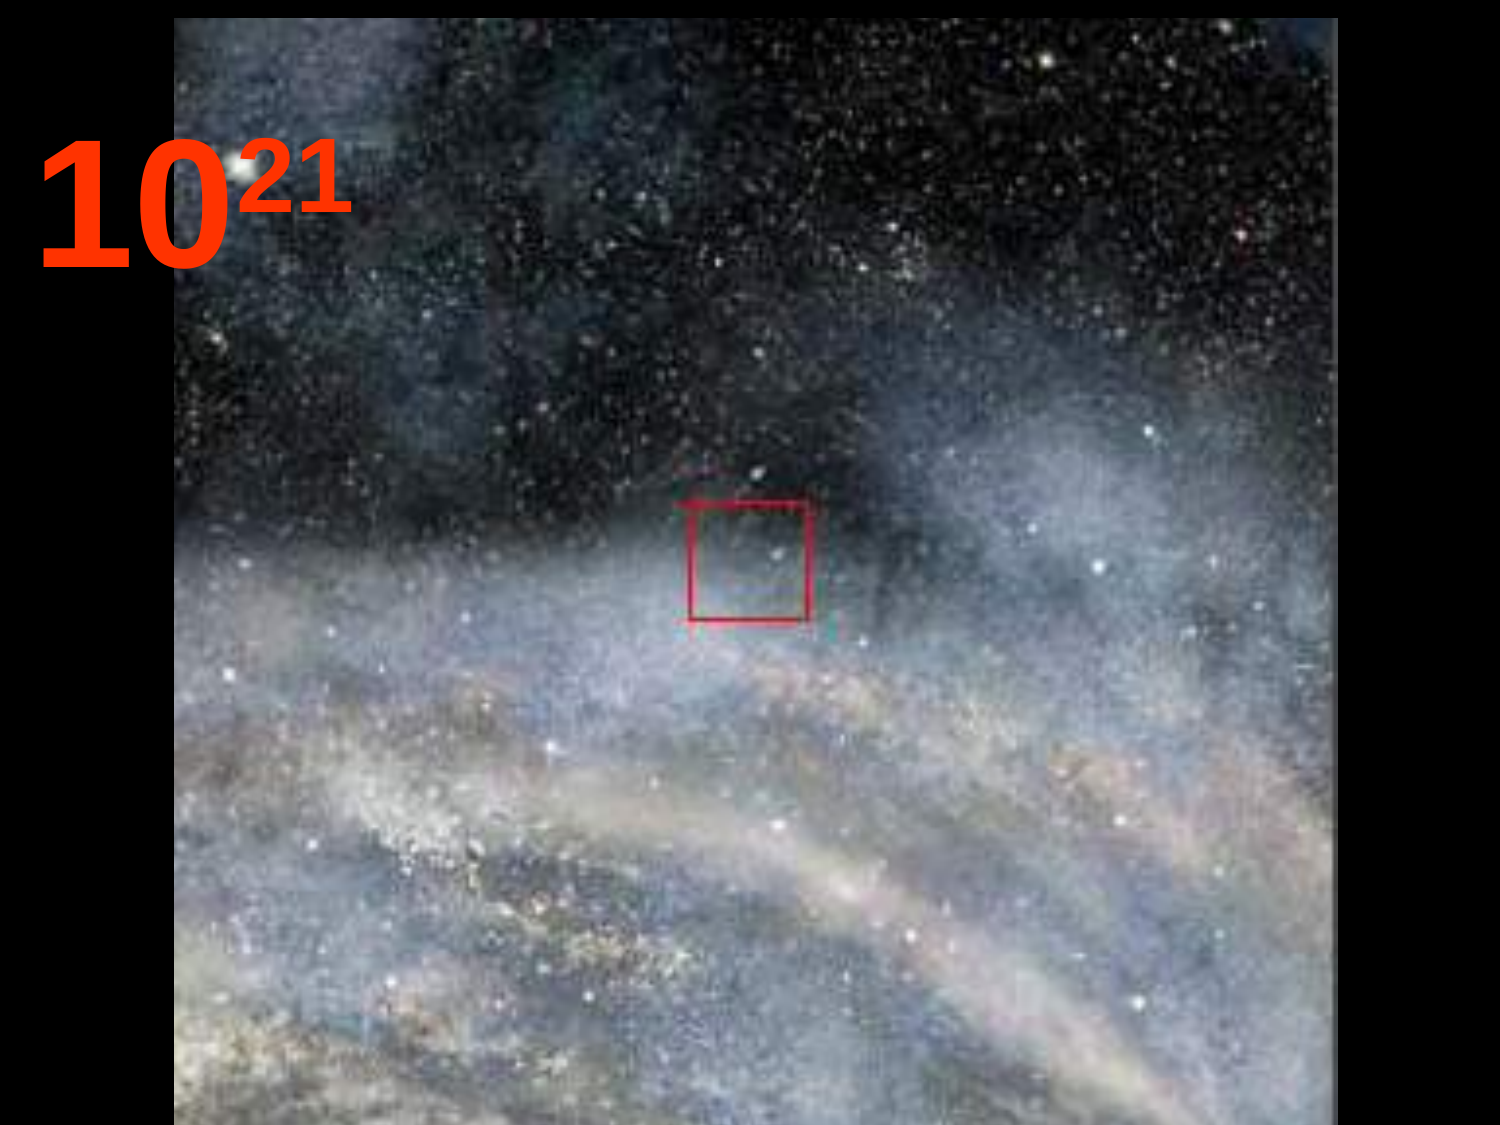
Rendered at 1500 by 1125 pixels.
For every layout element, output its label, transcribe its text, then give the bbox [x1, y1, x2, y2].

text_box 1021 [17, 77, 169, 312]
picture [174, 18, 1338, 1125]
